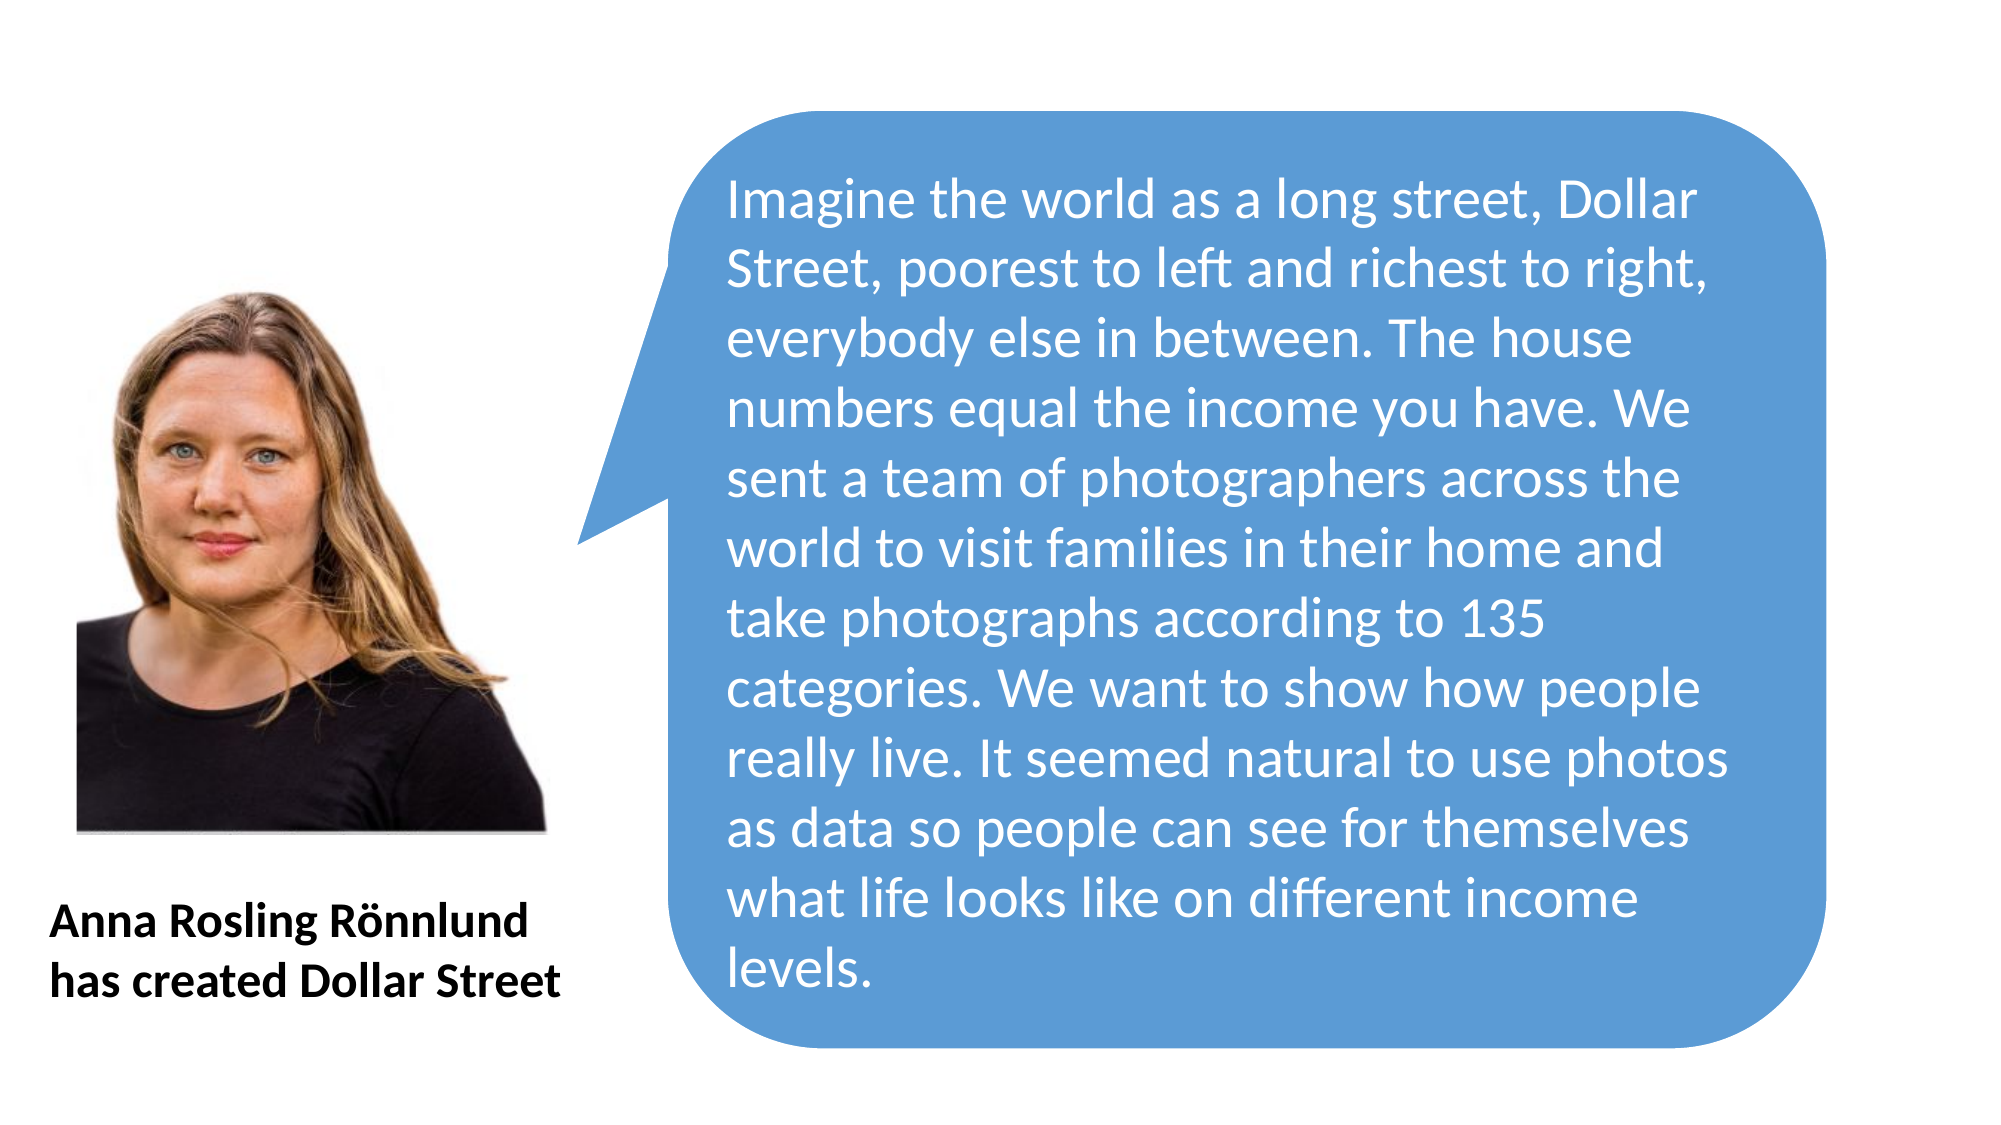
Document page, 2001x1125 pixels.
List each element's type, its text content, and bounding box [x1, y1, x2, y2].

text_box Imagine the world as a long street, Dollar Street, poorest to left and richest to right, everybody else in between. The house numbers equal the income you have. We sent a team of photographers across the world to visit families in their home and take photographs according to 135 categories. We want to show how people really live. It seemed natural to use photos as data so people can see for themselves what life looks like on different income levels. [571, 107, 1830, 1052]
text_box Anna Rosling Rönnlund has created Dollar Street [34, 879, 588, 1015]
picture [76, 177, 551, 835]
